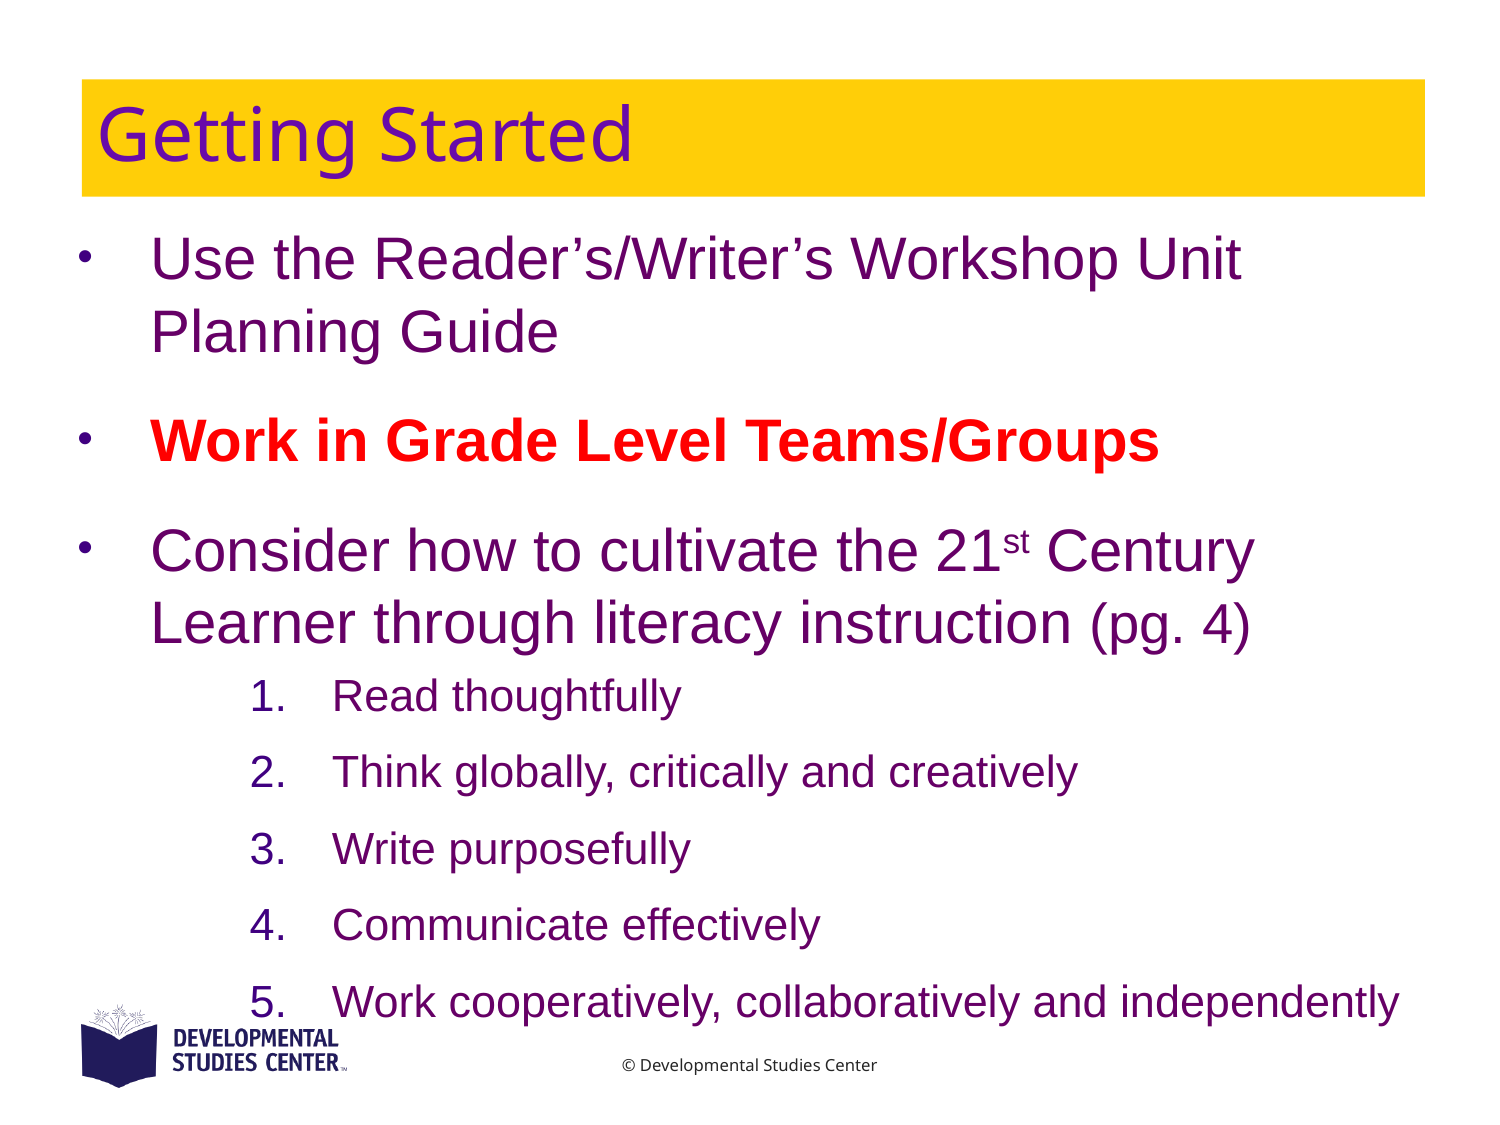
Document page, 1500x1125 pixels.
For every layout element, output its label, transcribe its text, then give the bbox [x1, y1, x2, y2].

picture [81, 1038, 347, 1088]
list Use the Reader’s/Writer’s Workshop Unit Planning Guide Work in Grade Level Teams/Groups Consider how to cultivate the 21st Century Learner through literacy instruction (pg. 4) Read thoughtfully Think globally, critically and creatively Write purposefully Communicate effectively Work cooperatively, collaboratively and independently [62, 212, 1450, 1038]
title Getting Started [81, 79, 1425, 197]
